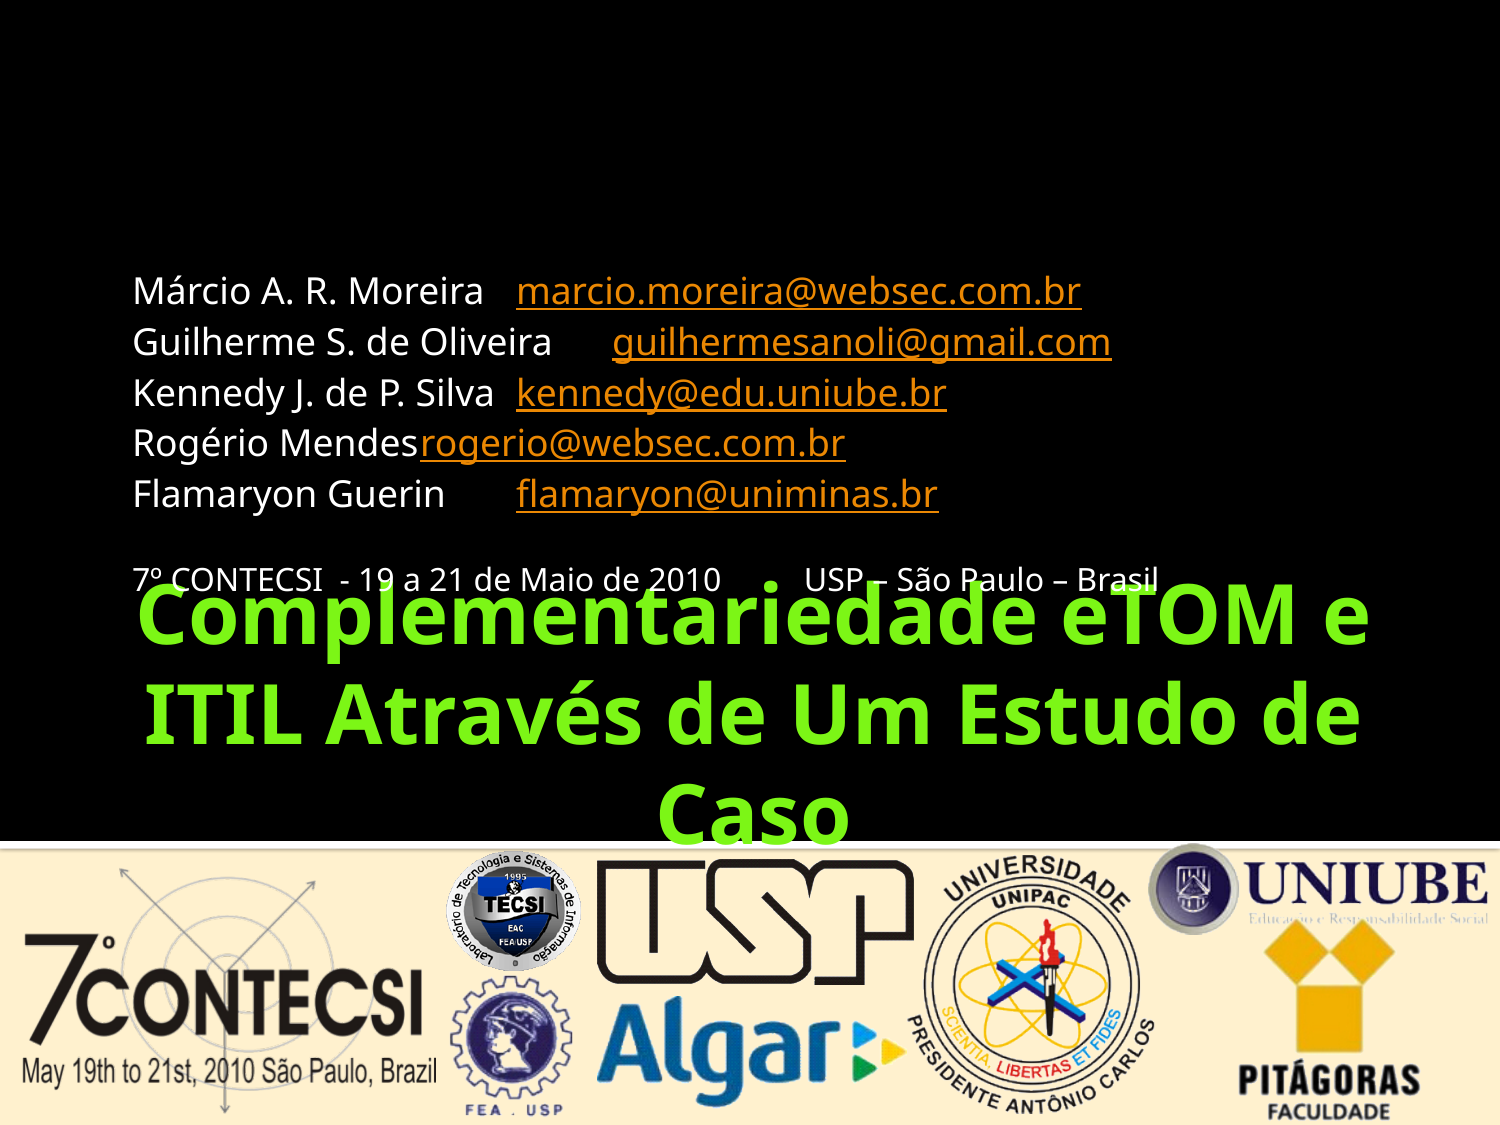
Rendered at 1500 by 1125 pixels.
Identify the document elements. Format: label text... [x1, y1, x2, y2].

subtitle Márcio A. R. Moreira marcio.moreira@websec.com.br Guilherme S. de Oliveira guilhermesanoli@gmail.com Kennedy J. de P. Silva kennedy@edu.uniube.br Rogério Mendes rogerio@websec.com.br Flamaryon Guerin flamaryon@uniminas.br 7º CONTECSI - 19 a 21 de Maio de 2010 USP – São Paulo – Brasil [112, 257, 1438, 598]
picture [597, 843, 1489, 1123]
title Complementariedade eTOM e ITIL Através de Um Estudo de Caso [35, 597, 1465, 825]
picture [11, 846, 590, 1125]
